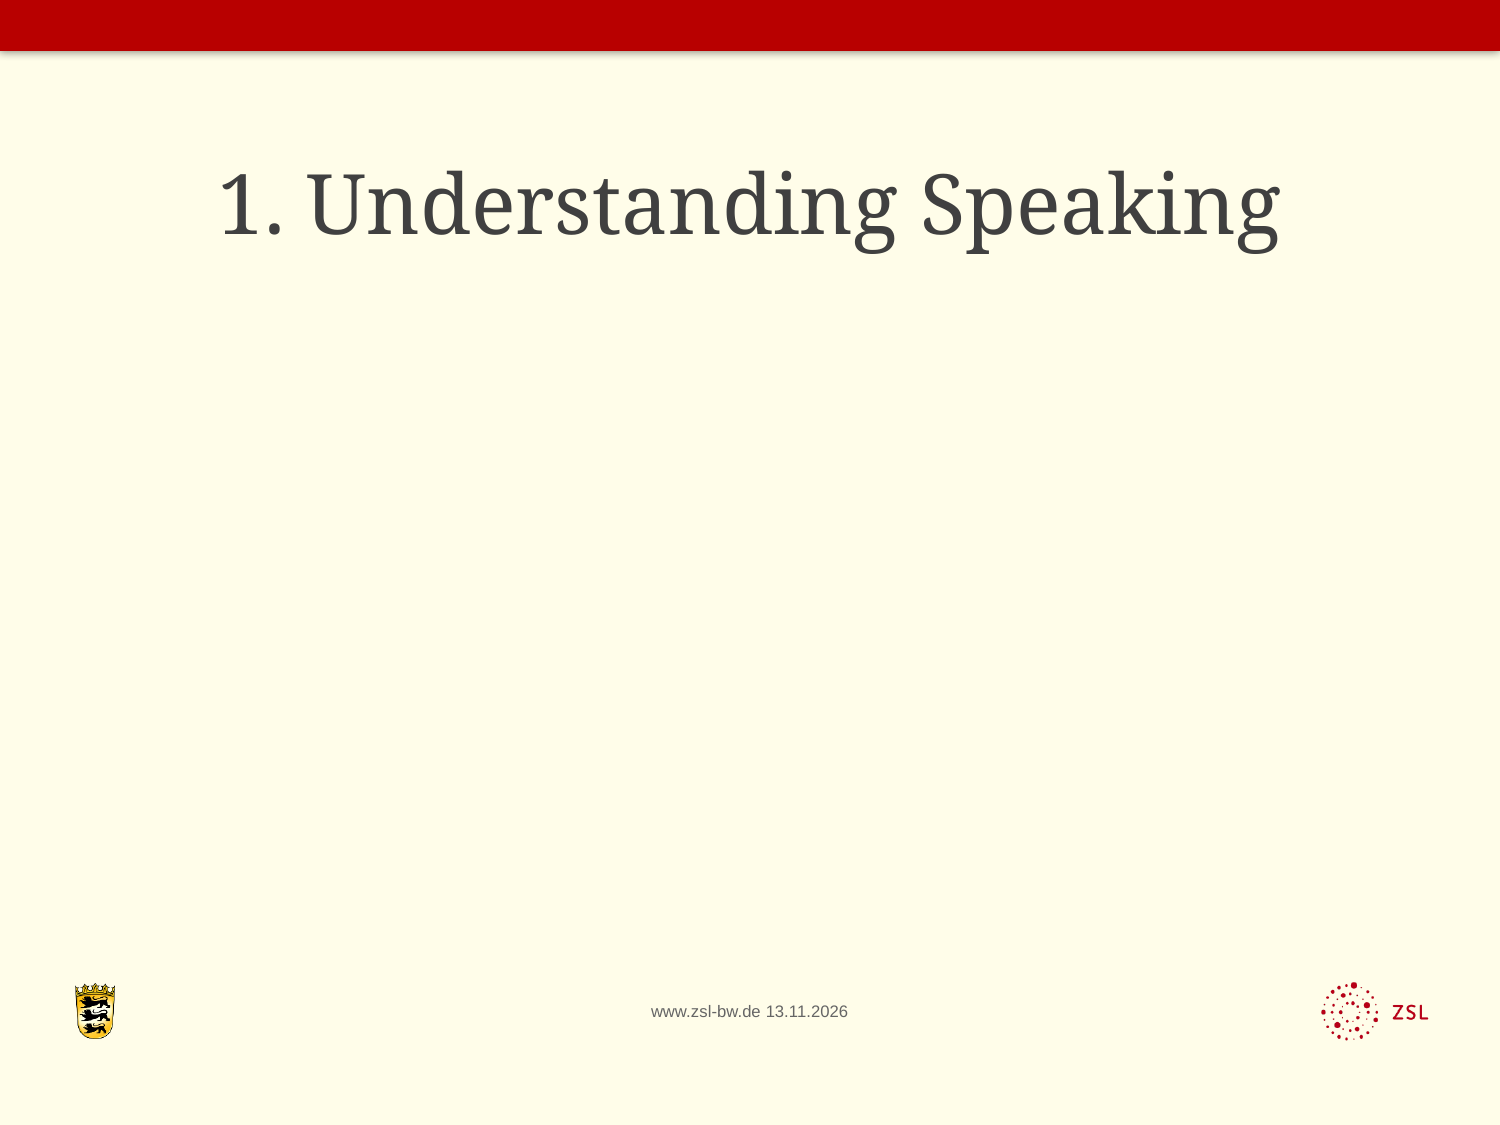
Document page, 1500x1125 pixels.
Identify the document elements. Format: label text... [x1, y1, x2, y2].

title 1. Understanding Speaking [75, 113, 1425, 289]
picture [1320, 981, 1429, 1041]
picture [73, 981, 117, 1041]
